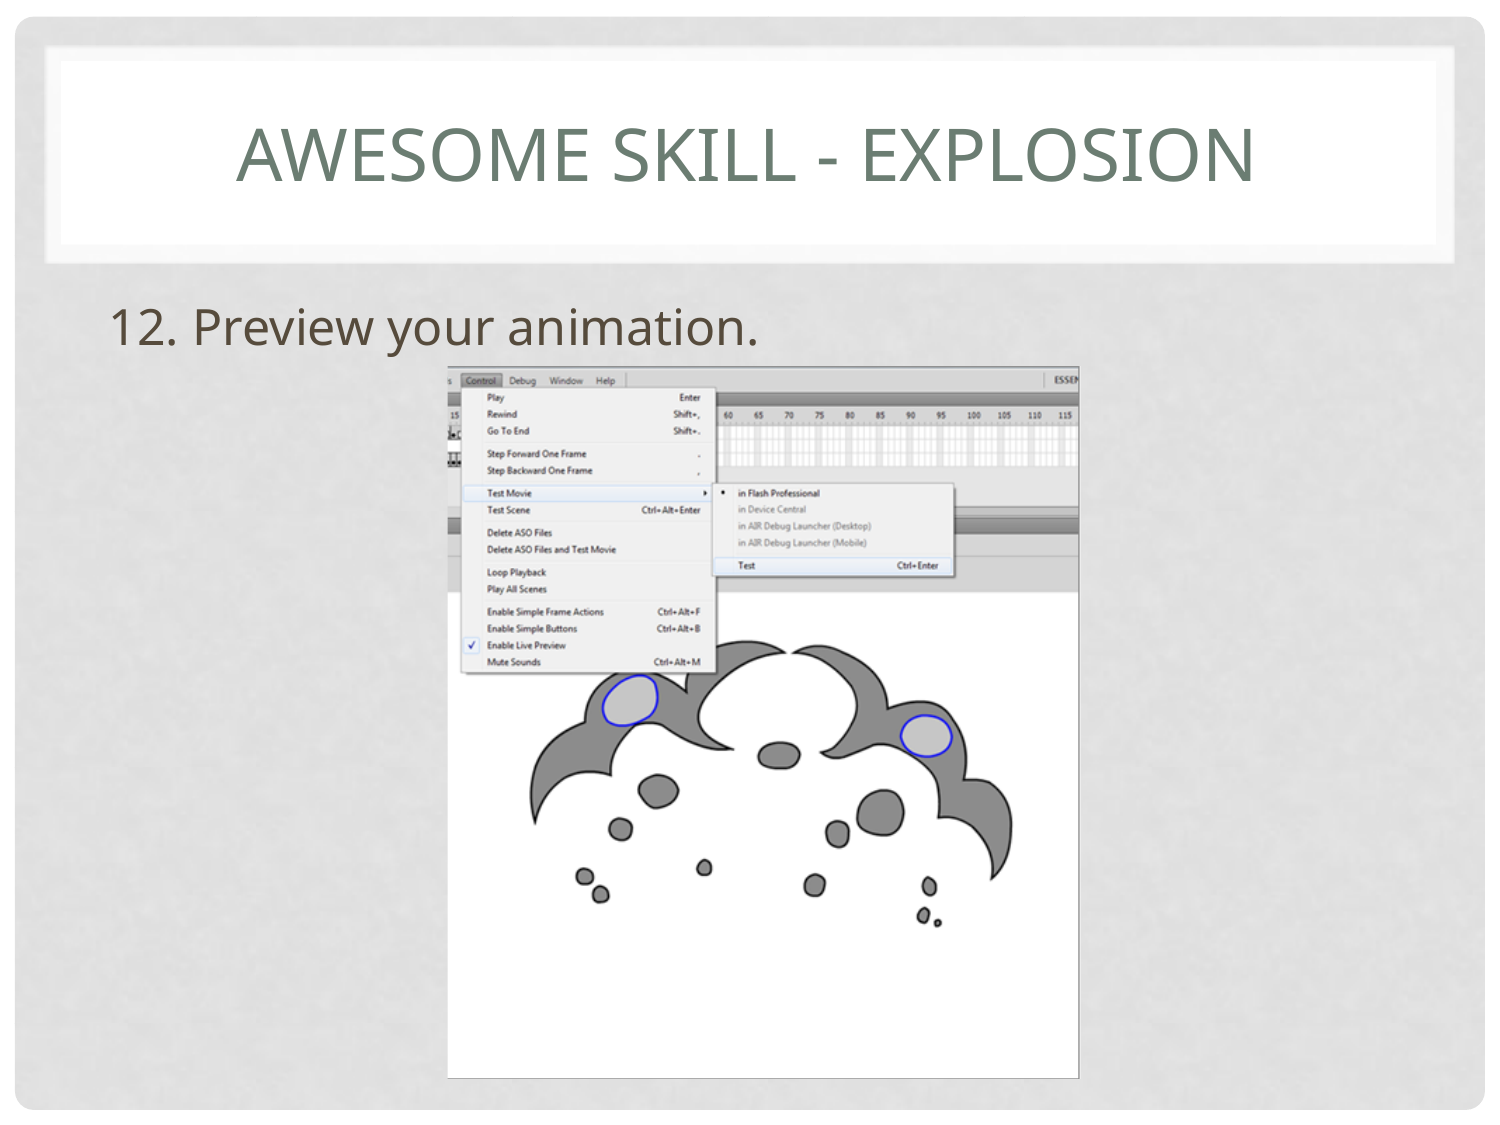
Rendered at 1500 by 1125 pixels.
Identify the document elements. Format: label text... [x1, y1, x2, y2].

picture [447, 366, 1081, 1079]
title Awesome skill - explosion [69, 66, 1425, 238]
list 12. Preview your animation. [75, 287, 1425, 1005]
